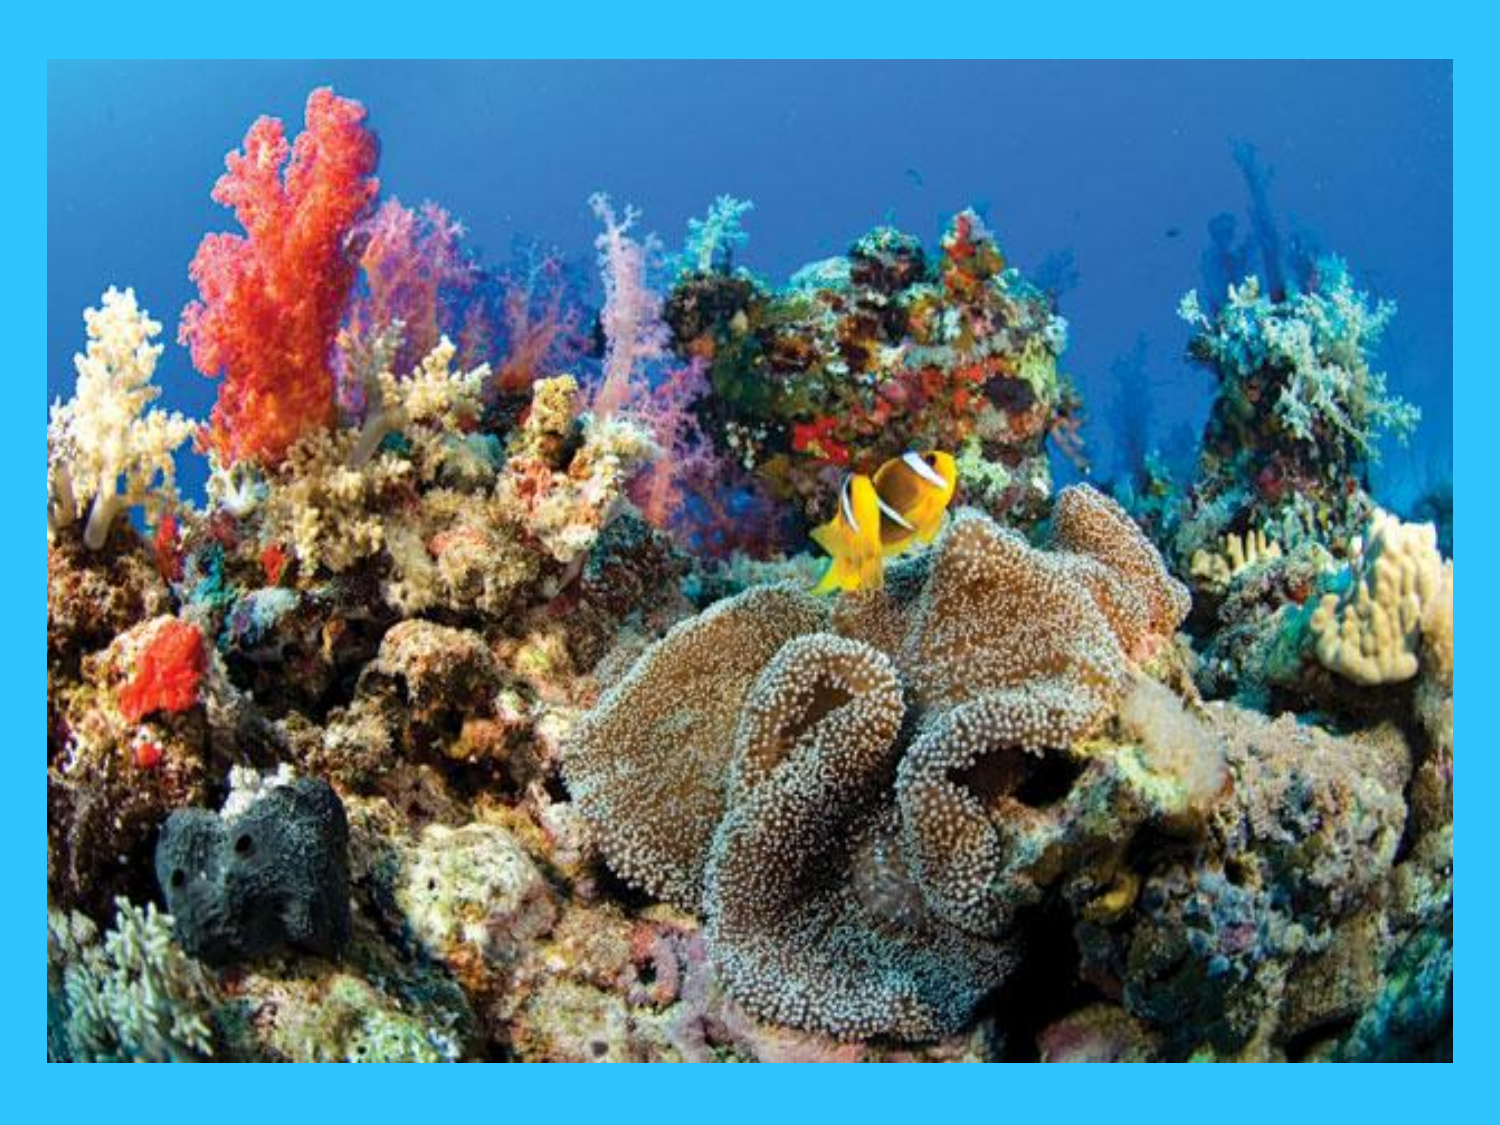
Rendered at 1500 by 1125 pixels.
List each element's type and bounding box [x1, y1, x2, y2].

list [46, 58, 1454, 1064]
